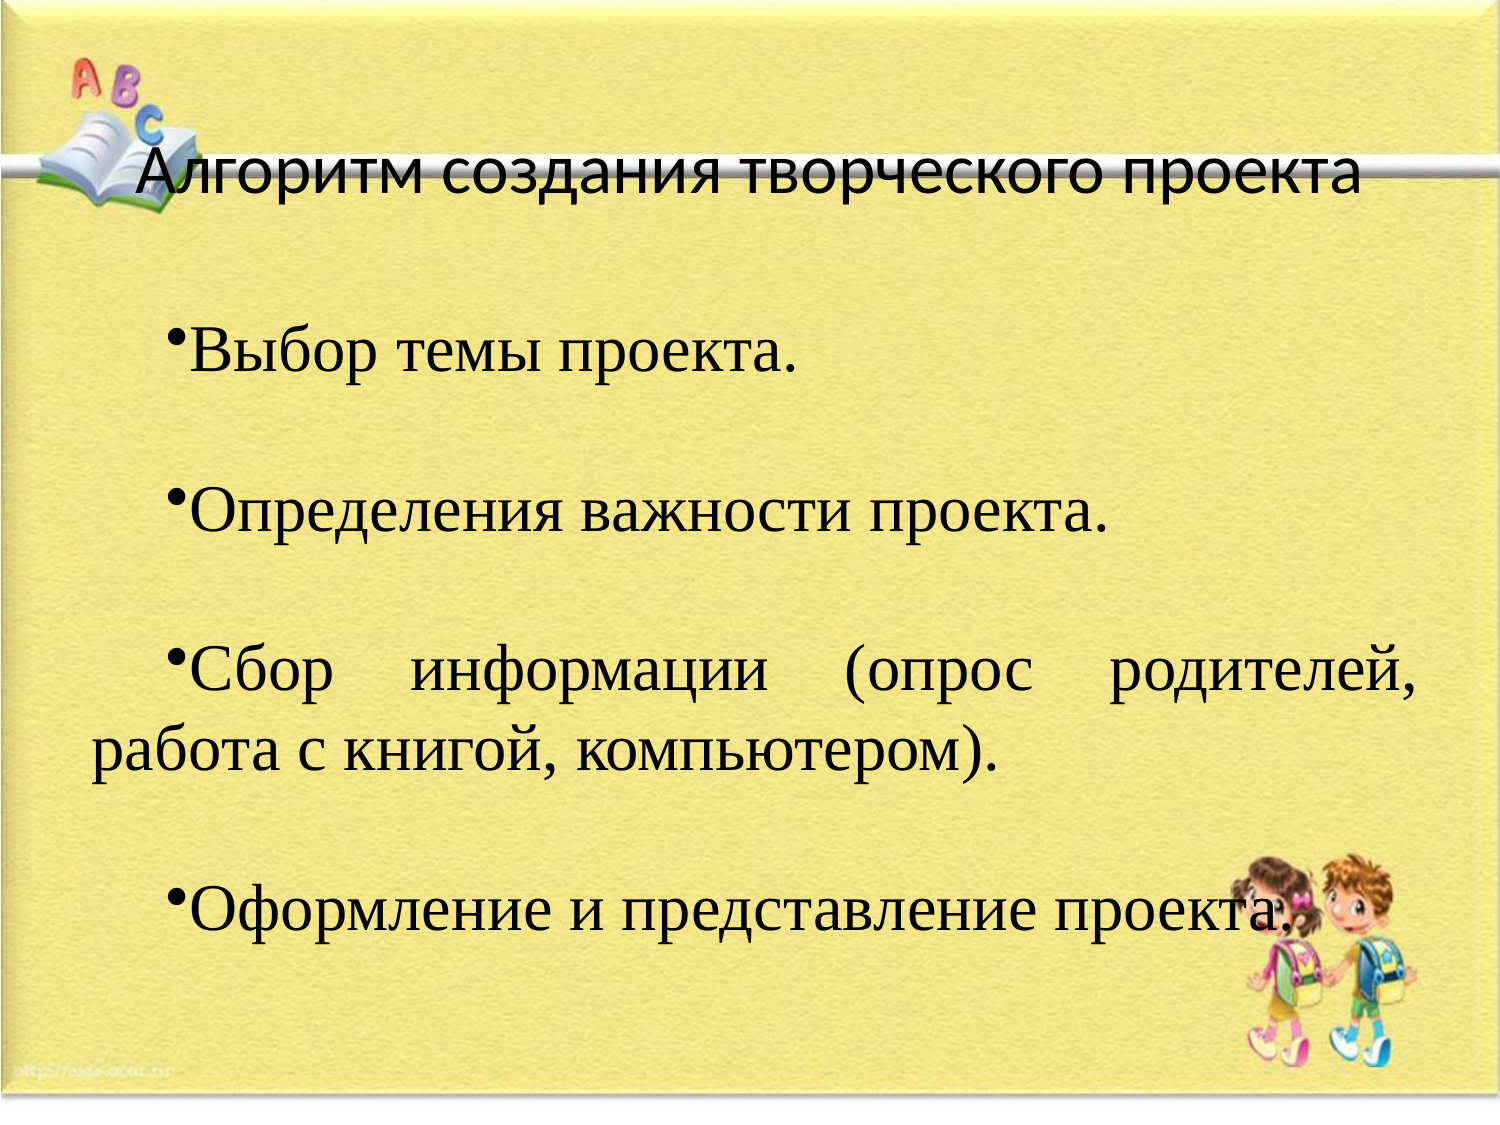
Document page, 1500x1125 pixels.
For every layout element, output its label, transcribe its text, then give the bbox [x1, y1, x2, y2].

title Алгоритм создания творческого проекта [112, 78, 1388, 296]
text_box Выбор темы проекта. Определения важности проекта. Сбор информации (опрос родителей, работа с книгой, компьютером). Оформление и представление проекта. [76, 296, 1435, 952]
picture [0, 0, 1500, 1125]
